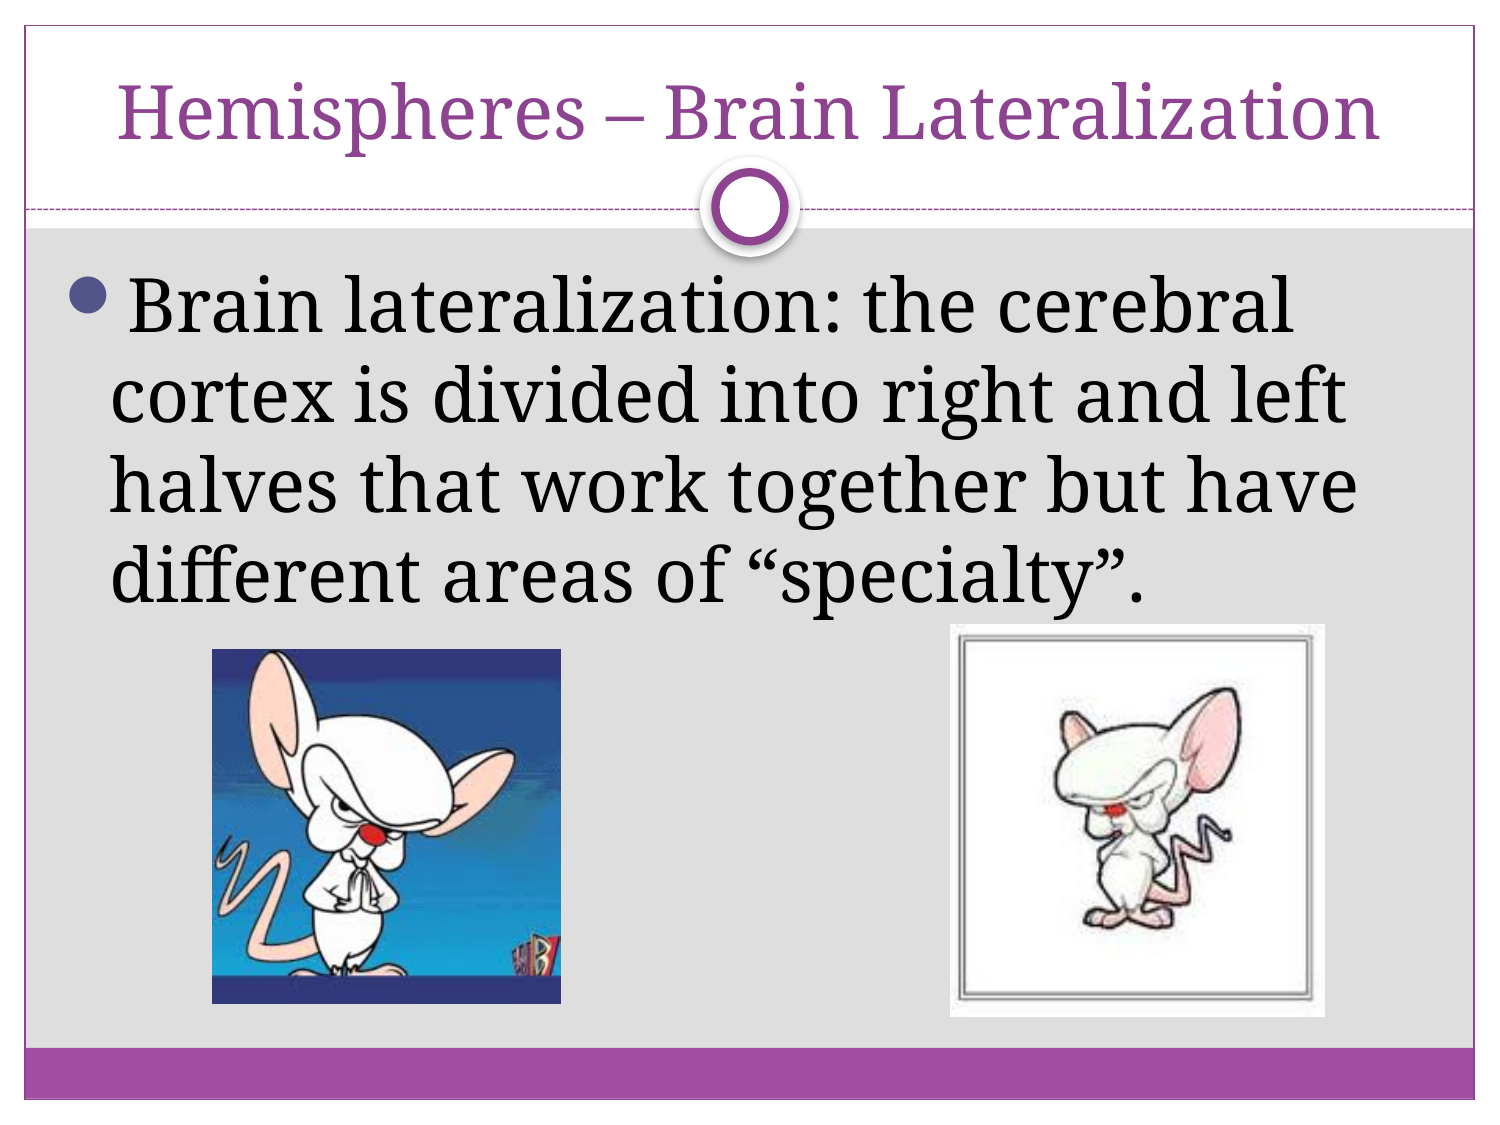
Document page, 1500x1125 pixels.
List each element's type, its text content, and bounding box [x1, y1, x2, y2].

list Brain lateralization: the cerebral cortex is divided into right and left halves that work together but have different areas of “specialty”. [49, 250, 1445, 1001]
picture [949, 624, 1326, 1018]
title Hemispheres – Brain Lateralization [49, 37, 1450, 162]
picture [212, 649, 562, 1004]
